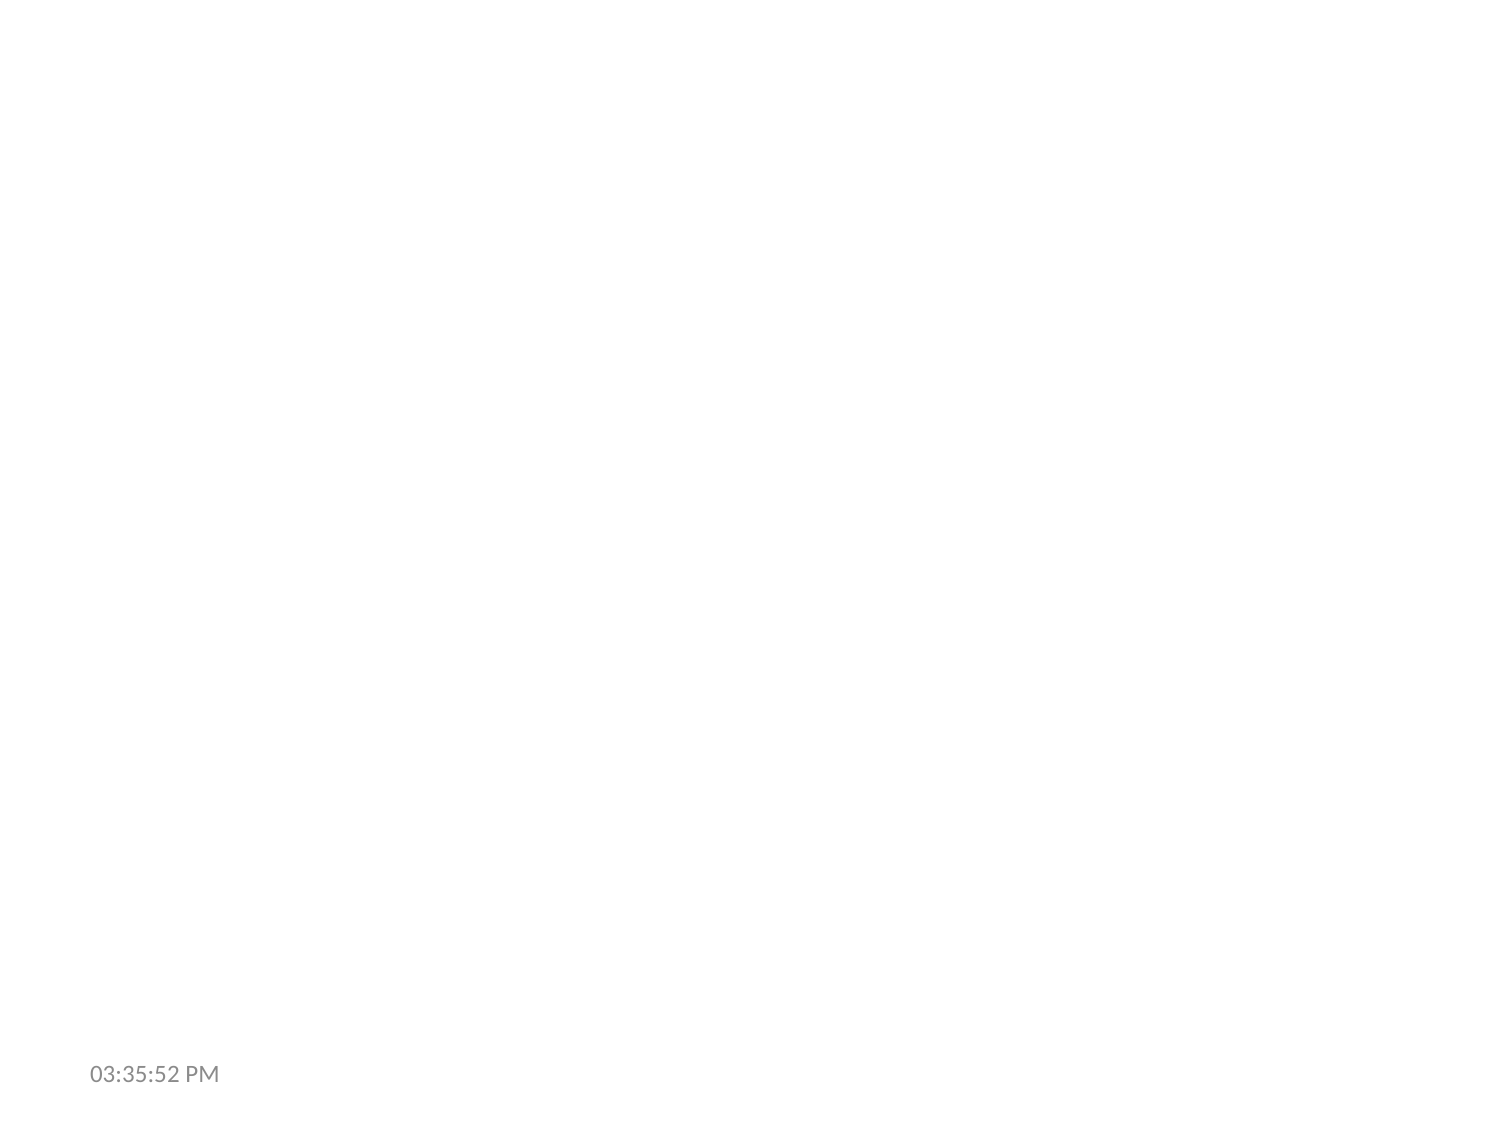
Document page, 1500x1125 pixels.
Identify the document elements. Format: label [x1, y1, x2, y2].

slide_number [75, 1042, 425, 1103]
